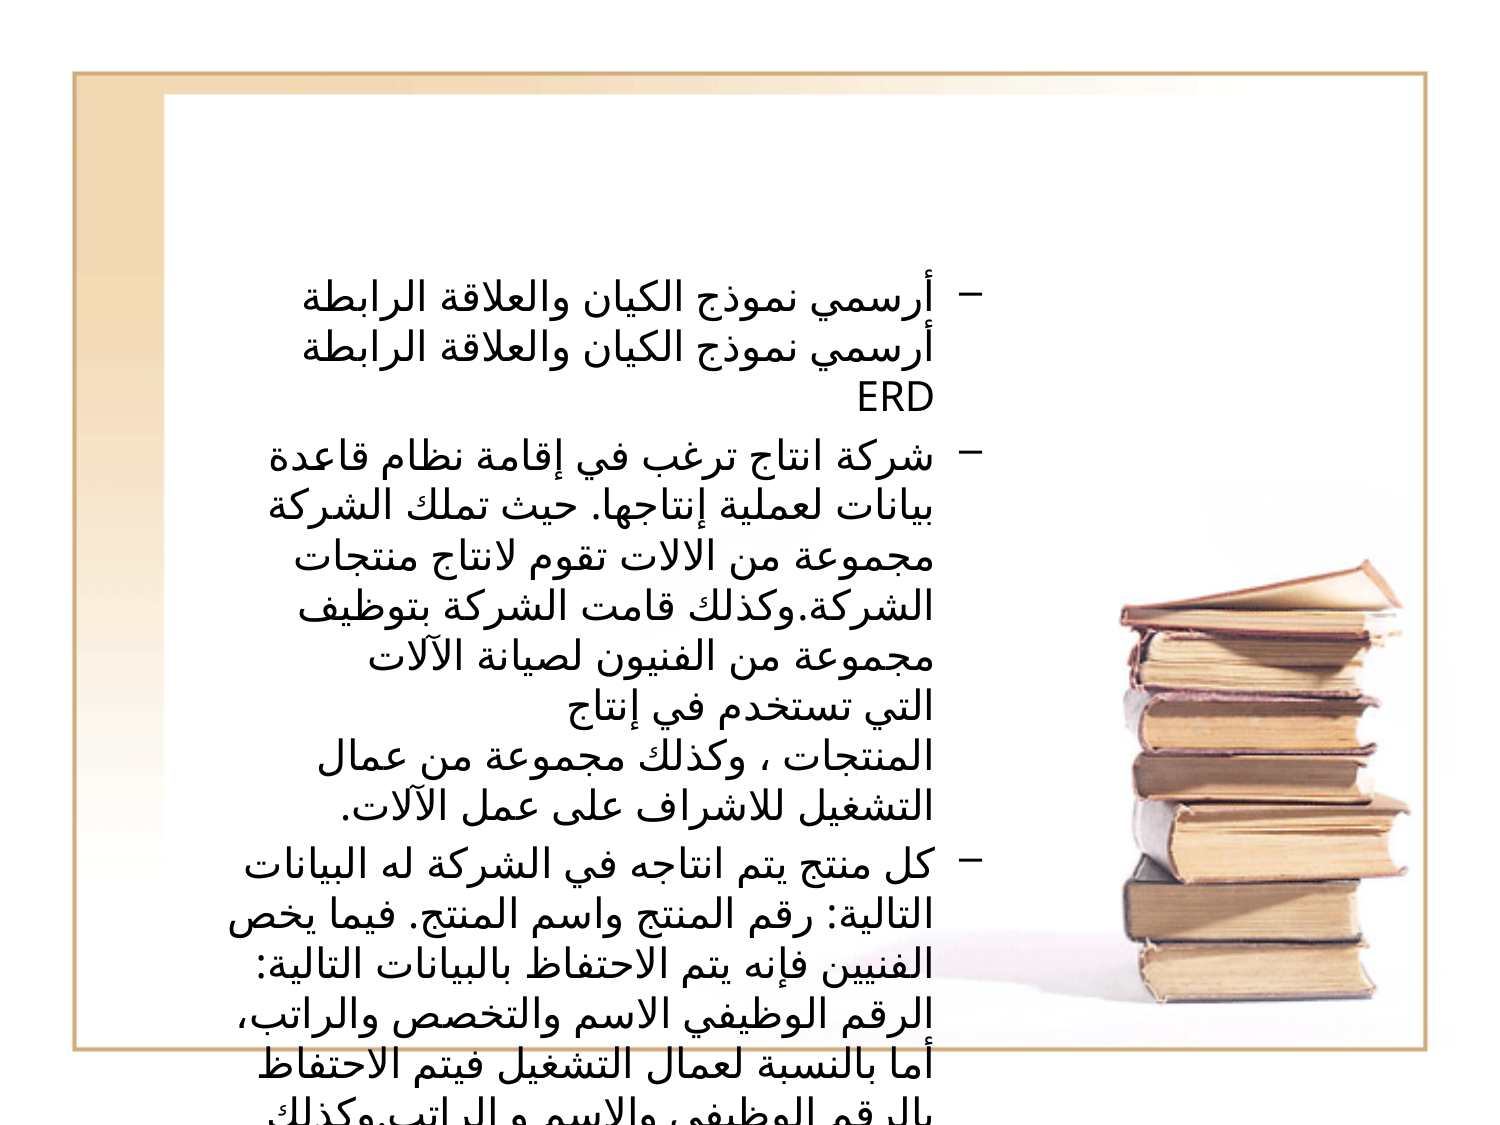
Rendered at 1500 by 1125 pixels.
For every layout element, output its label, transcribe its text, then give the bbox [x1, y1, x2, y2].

picture [0, 0, 1500, 1125]
list أرسمي نموذج الكيان والعلاقة الرابطة أرسمي نموذج الكيان والعلاقة الرابطة ERD شركة انتاج ترغب في إقامة نظام قاعدة بيانات لعملية إنتاجها. حيث تملك الشركة مجموعة من الالات تقوم لانتاج منتجات الشركة.وكذلك قامت الشركة بتوظيف مجموعة من الفنيون لصيانة الآلات التي تستخدم في إنتاج المنتجات ، وكذلك مجموعة من عمال التشغيل للاشراف على عمل الآلات. كل منتج يتم انتاجه في الشركة له البيانات التالية: رقم المنتج واسم المنتج. فيما يخص الفنيين فإنه يتم الاحتفاظ بالبيانات التالية: الرقم الوظيفي الاسم والتخصص والراتب، أما بالنسبة لعمال التشغيل فيتم الاحتفاظ بالرقم الوظيفي والاسم و الراتب.وكذلك يتم تخزين ارقام واسماء وانواع الالات المستخدمة في خطوط الانتاج [209, 262, 1073, 1006]
